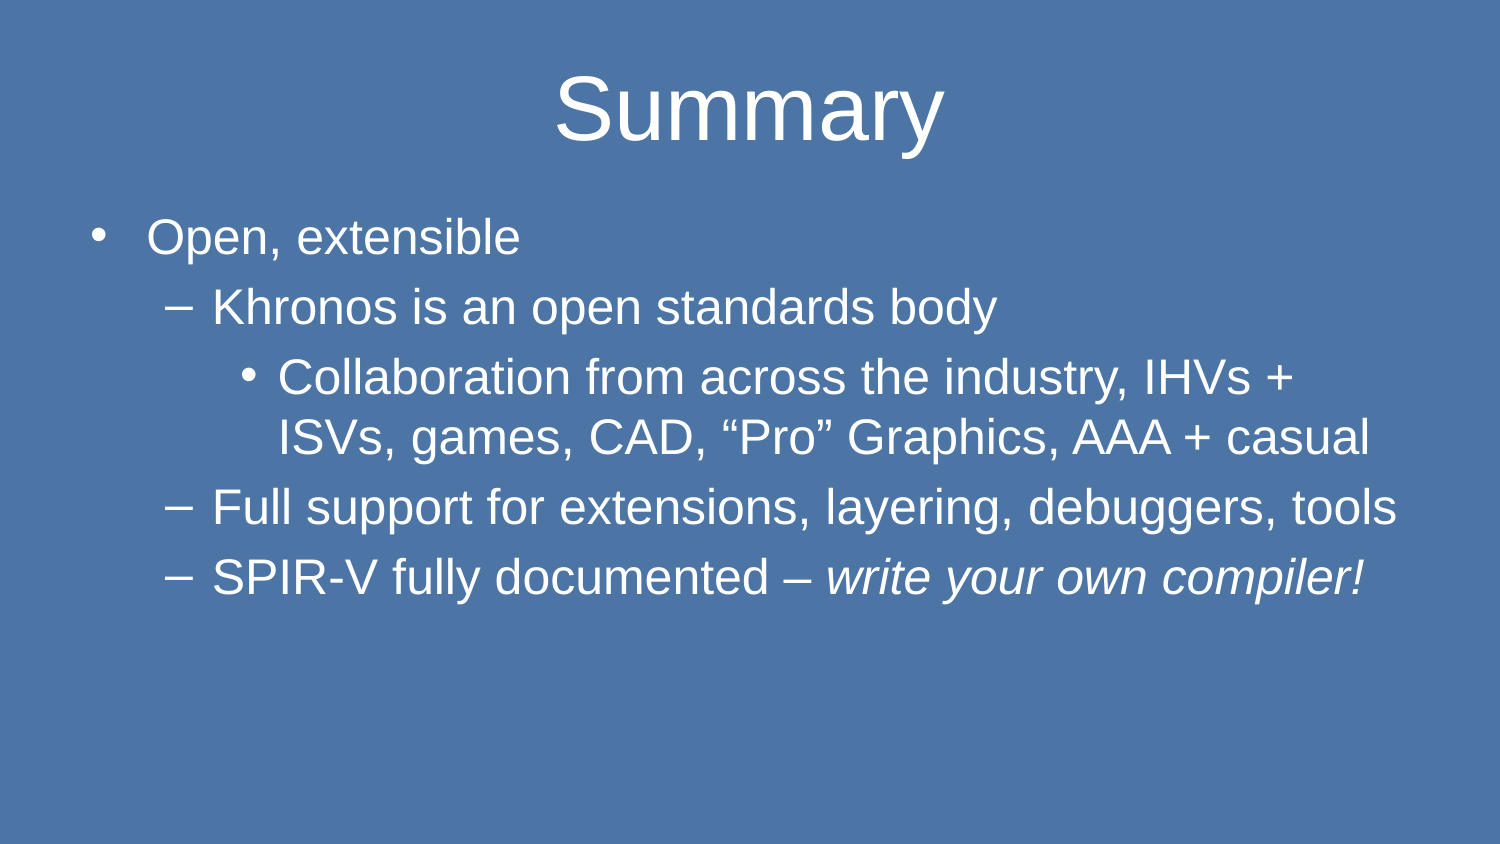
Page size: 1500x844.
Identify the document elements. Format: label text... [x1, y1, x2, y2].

list Open, extensible Khronos is an open standards body Collaboration from across the industry, IHVs + ISVs, games, CAD, “Pro” Graphics, AAA + casual Full support for extensions, layering, debuggers, tools SPIR-V fully documented – write your own compiler! [75, 196, 1425, 754]
title Summary [75, 33, 1425, 175]
